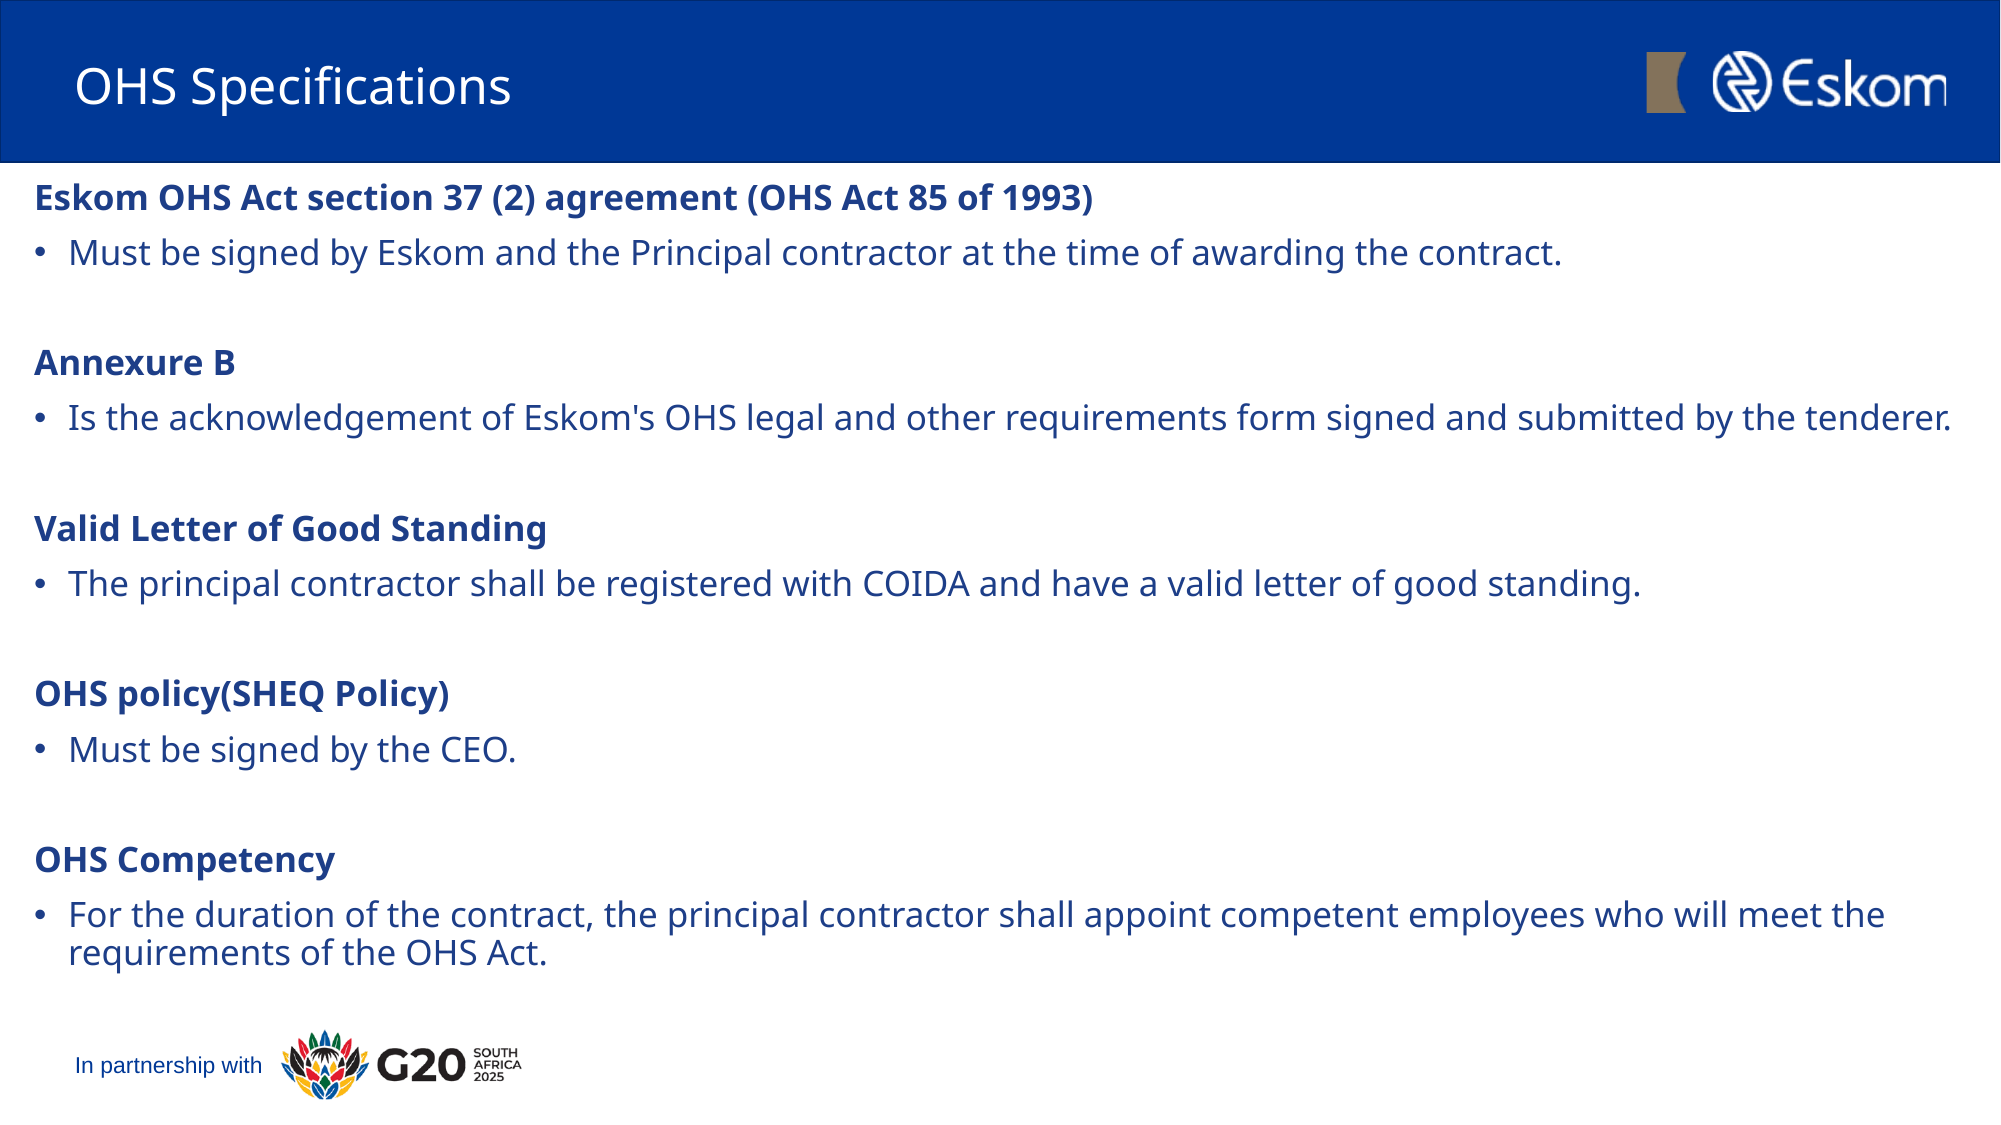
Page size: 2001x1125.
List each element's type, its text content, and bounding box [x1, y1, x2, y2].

picture [280, 1029, 526, 1100]
title OHS Specifications [59, 33, 1620, 143]
list Eskom OHS Act section 37 (2) agreement (OHS Act 85 of 1993) Must be signed by Eskom and the Principal contractor at the time of awarding the contract. Annexure B Is the acknowledgement of Eskom's OHS legal and other requirements form signed and submitted by the tenderer. Valid Letter of Good Standing The principal contractor shall be registered with COIDA and have a valid letter of good standing. OHS policy(SHEQ Policy) Must be signed by the CEO. OHS Competency For the duration of the contract, the principal contractor shall appoint competent employees who will meet the requirements of the OHS Act. [19, 172, 1984, 1022]
